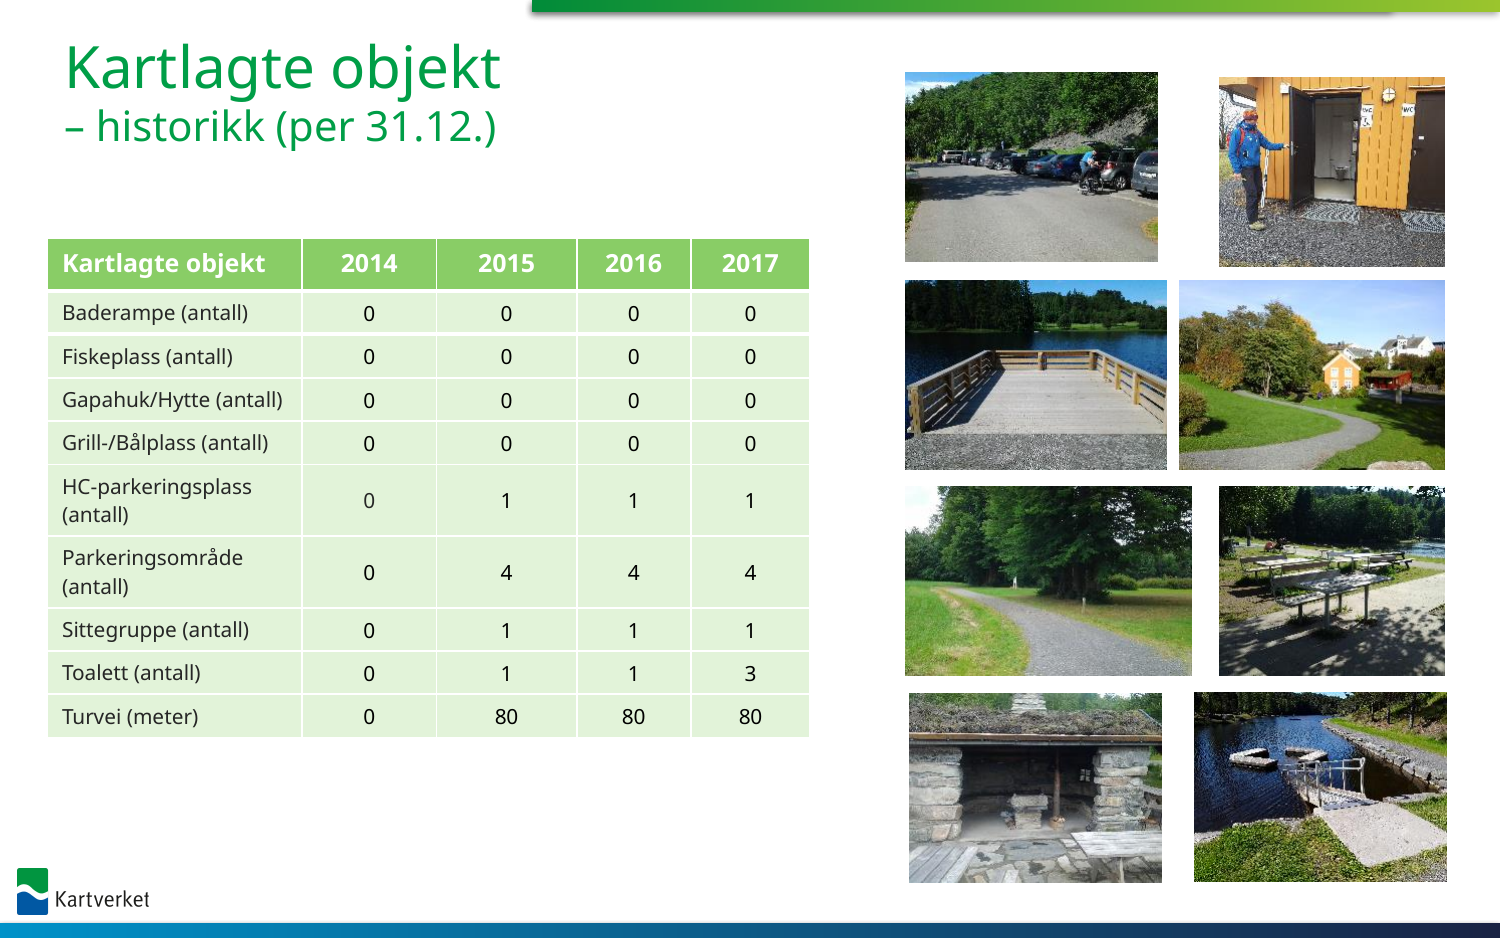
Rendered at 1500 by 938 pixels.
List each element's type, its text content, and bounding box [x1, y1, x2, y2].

table_cell 1 [578, 465, 690, 535]
table_cell 4 [437, 537, 576, 607]
table_cell 0 [303, 537, 436, 607]
table_cell 0 [437, 293, 576, 332]
table_cell 0 [437, 336, 576, 377]
table_cell 1 [437, 465, 576, 535]
picture [909, 693, 1163, 884]
table_cell 0 [303, 695, 436, 737]
picture [1219, 77, 1445, 267]
table_cell Toalett (antall) [48, 652, 301, 693]
table_cell Fiskeplass (antall) [48, 336, 301, 377]
table_cell 1 [578, 609, 690, 650]
picture [905, 486, 1193, 676]
table_cell Grill-/Bålplass (antall) [48, 422, 301, 464]
picture [905, 72, 1158, 262]
table_cell 1 [578, 652, 690, 693]
table_cell 80 [578, 695, 690, 737]
text_box Kartlagte objekt – historikk (per 31.12.) [49, 14, 1431, 158]
table_cell Parkeringsområde (antall) [48, 537, 301, 607]
table_cell 0 [303, 336, 436, 377]
table_cell 4 [578, 537, 690, 607]
table_header 2017 [692, 239, 809, 289]
table_cell 1 [692, 609, 809, 650]
picture [1219, 486, 1445, 676]
table_cell 0 [692, 379, 809, 420]
table_cell 0 [437, 422, 576, 464]
table_cell 1 [437, 652, 576, 693]
picture [905, 280, 1167, 470]
table_cell 80 [692, 695, 809, 737]
table_cell 0 [578, 293, 690, 332]
picture [1194, 692, 1448, 882]
table_cell 0 [578, 336, 690, 377]
table_cell Gapahuk/Hytte (antall) [48, 379, 301, 420]
table_cell 0 [692, 422, 809, 464]
table_cell 0 [692, 336, 809, 377]
table_cell 0 [303, 465, 436, 535]
picture [1179, 280, 1445, 470]
table_cell 80 [437, 695, 576, 737]
table_cell 0 [437, 379, 576, 420]
table_header 2014 [303, 239, 436, 289]
table_header 2015 [437, 239, 576, 289]
table_cell 1 [692, 465, 809, 535]
table_cell 1 [437, 609, 576, 650]
table_cell 0 [303, 422, 436, 464]
table_cell 4 [692, 537, 809, 607]
table_cell 0 [578, 422, 690, 464]
table_cell Turvei (meter) [48, 695, 301, 737]
table_cell Baderampe (antall) [48, 293, 301, 332]
table_cell 3 [692, 652, 809, 693]
table_header 2016 [578, 239, 690, 289]
table_cell 0 [303, 652, 436, 693]
table_cell 0 [578, 379, 690, 420]
table_cell Sittegruppe (antall) [48, 609, 301, 650]
table_cell 0 [692, 293, 809, 332]
table_cell HC-parkeringsplass (antall) [48, 465, 301, 535]
table_cell 0 [303, 609, 436, 650]
table_cell 0 [303, 379, 436, 420]
table_cell 0 [303, 293, 436, 332]
table_header Kartlagte objekt [48, 239, 301, 289]
